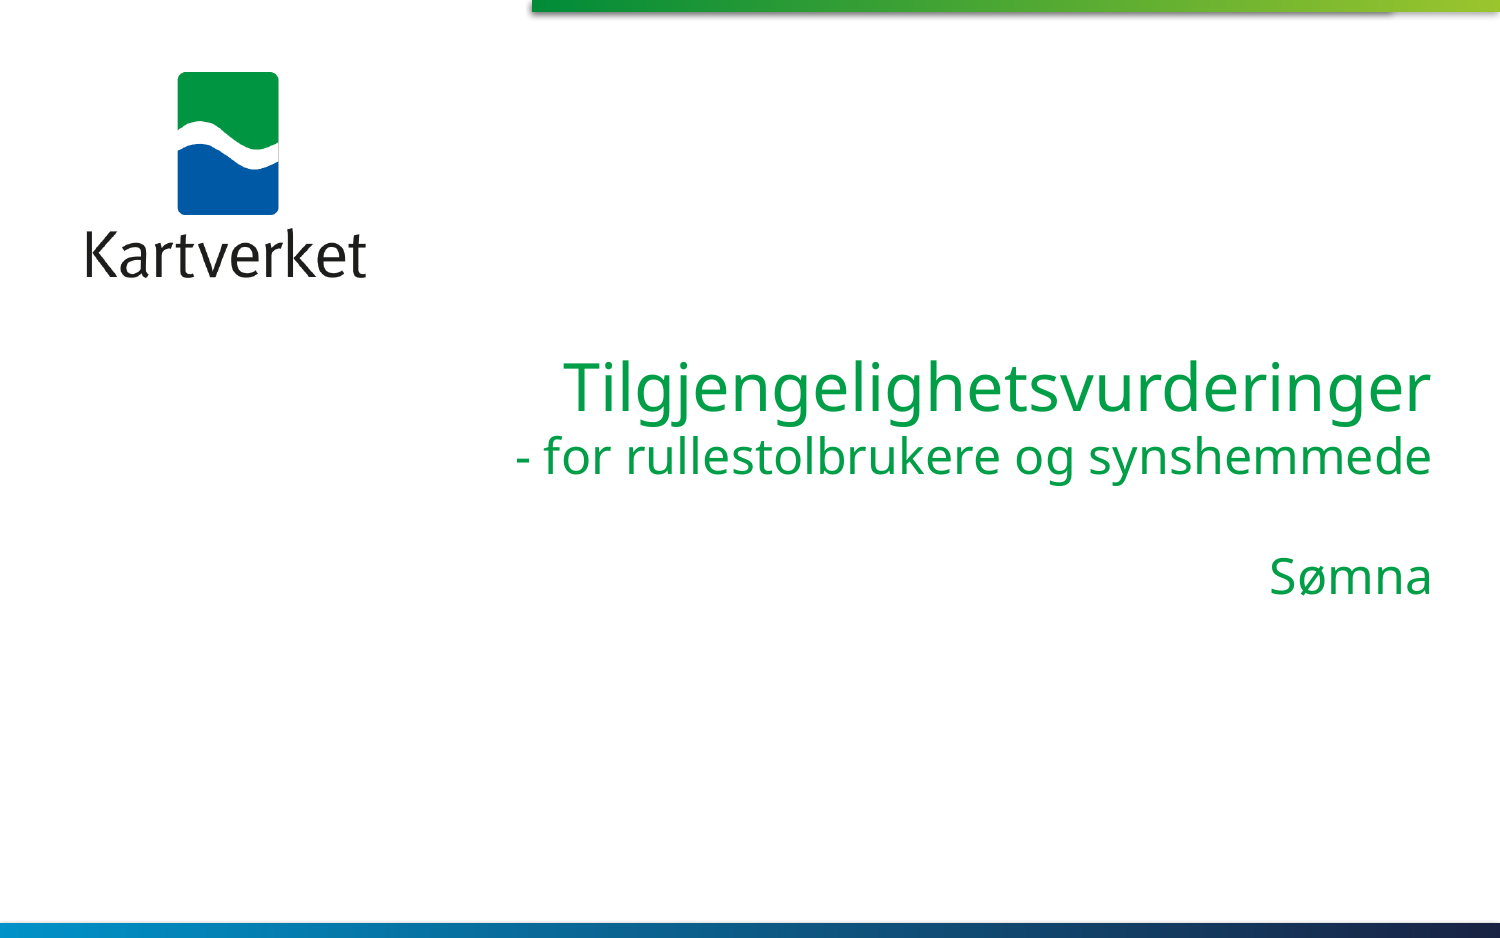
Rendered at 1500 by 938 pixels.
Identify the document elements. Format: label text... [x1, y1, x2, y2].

text_box Tilgjengelighetsvurderinger - for rullestolbrukere og synshemmede Sømna [66, 337, 1449, 613]
